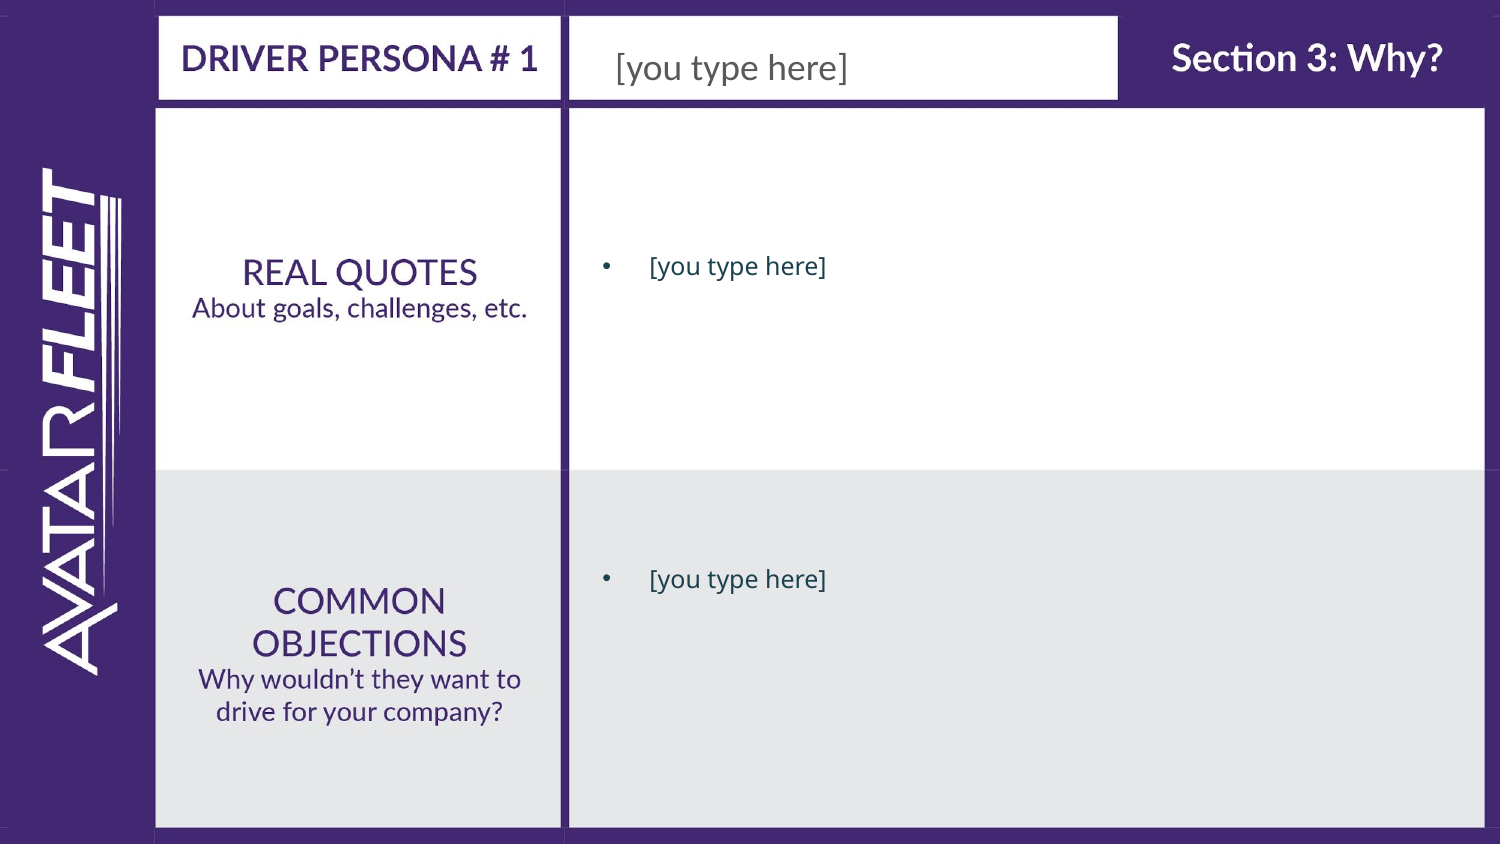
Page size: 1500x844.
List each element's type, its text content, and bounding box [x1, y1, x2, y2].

text_box [you type here] [587, 546, 1425, 600]
picture [0, 0, 1500, 844]
text_box [you type here] [587, 234, 1425, 288]
text_box [you type here] [599, 35, 1063, 97]
